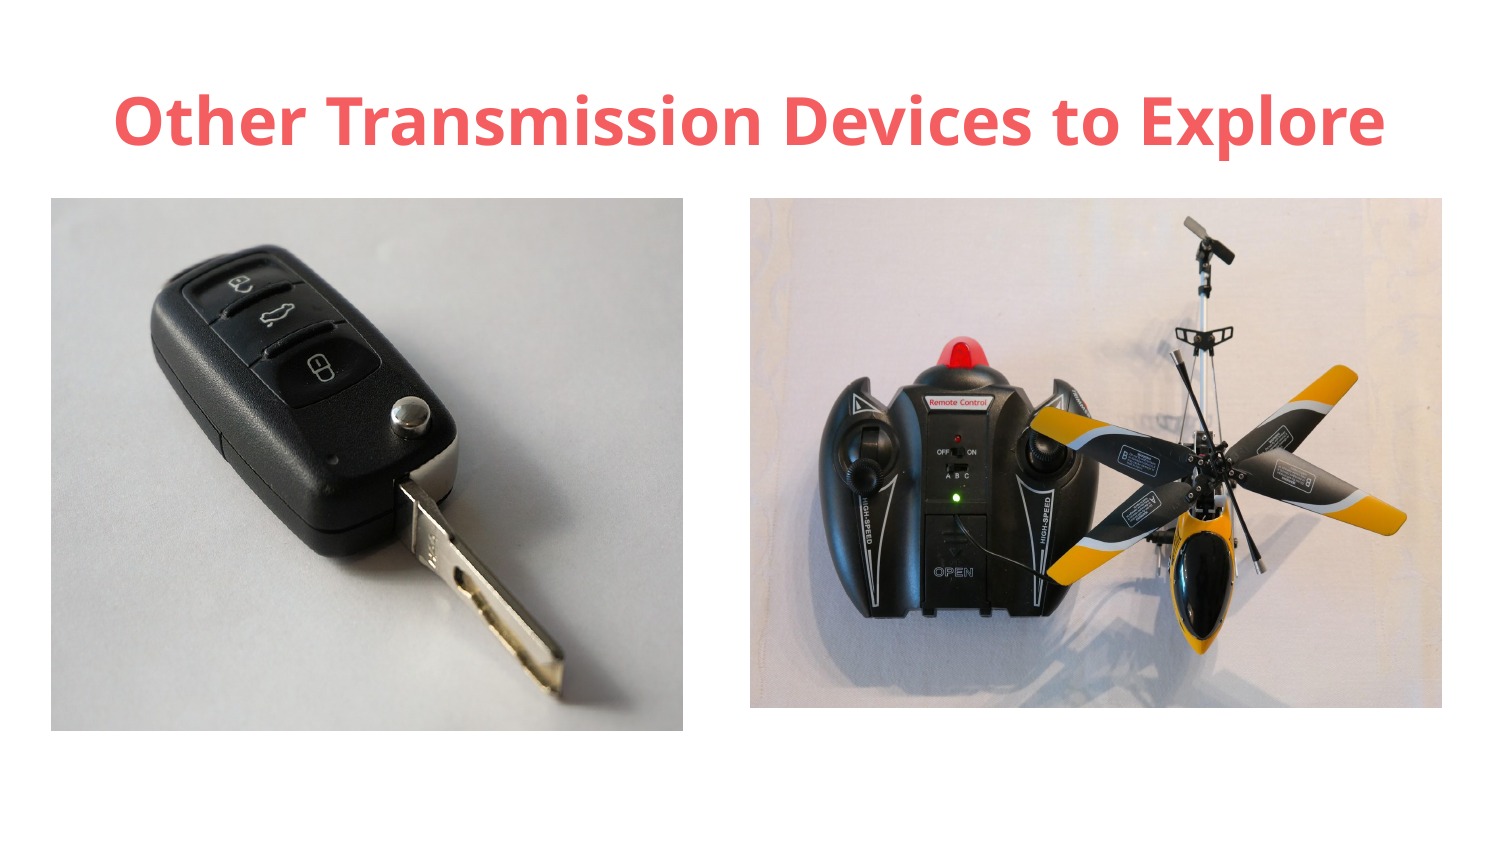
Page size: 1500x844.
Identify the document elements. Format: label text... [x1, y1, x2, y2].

picture [749, 198, 1442, 708]
picture [50, 198, 683, 731]
title Other Transmission Devices to Explore [51, 64, 1449, 167]
